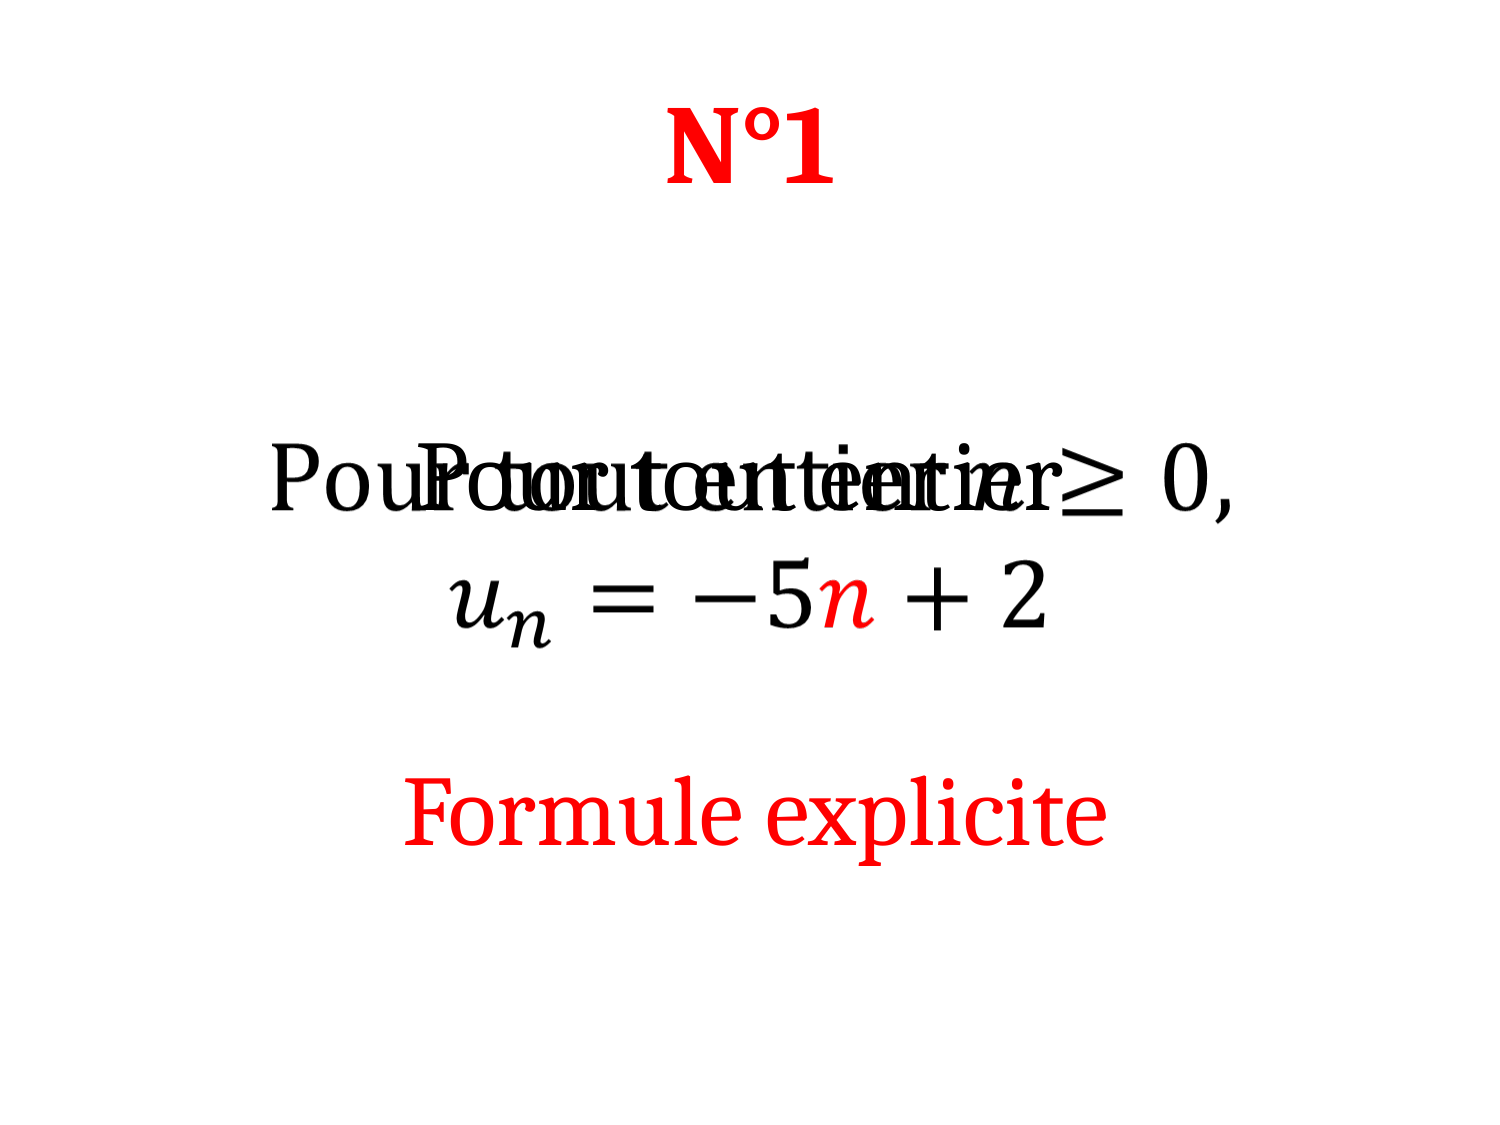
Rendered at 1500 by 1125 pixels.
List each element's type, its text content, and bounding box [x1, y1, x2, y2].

text_box N°1 [0, 63, 1500, 214]
picture [0, 262, 1500, 1125]
